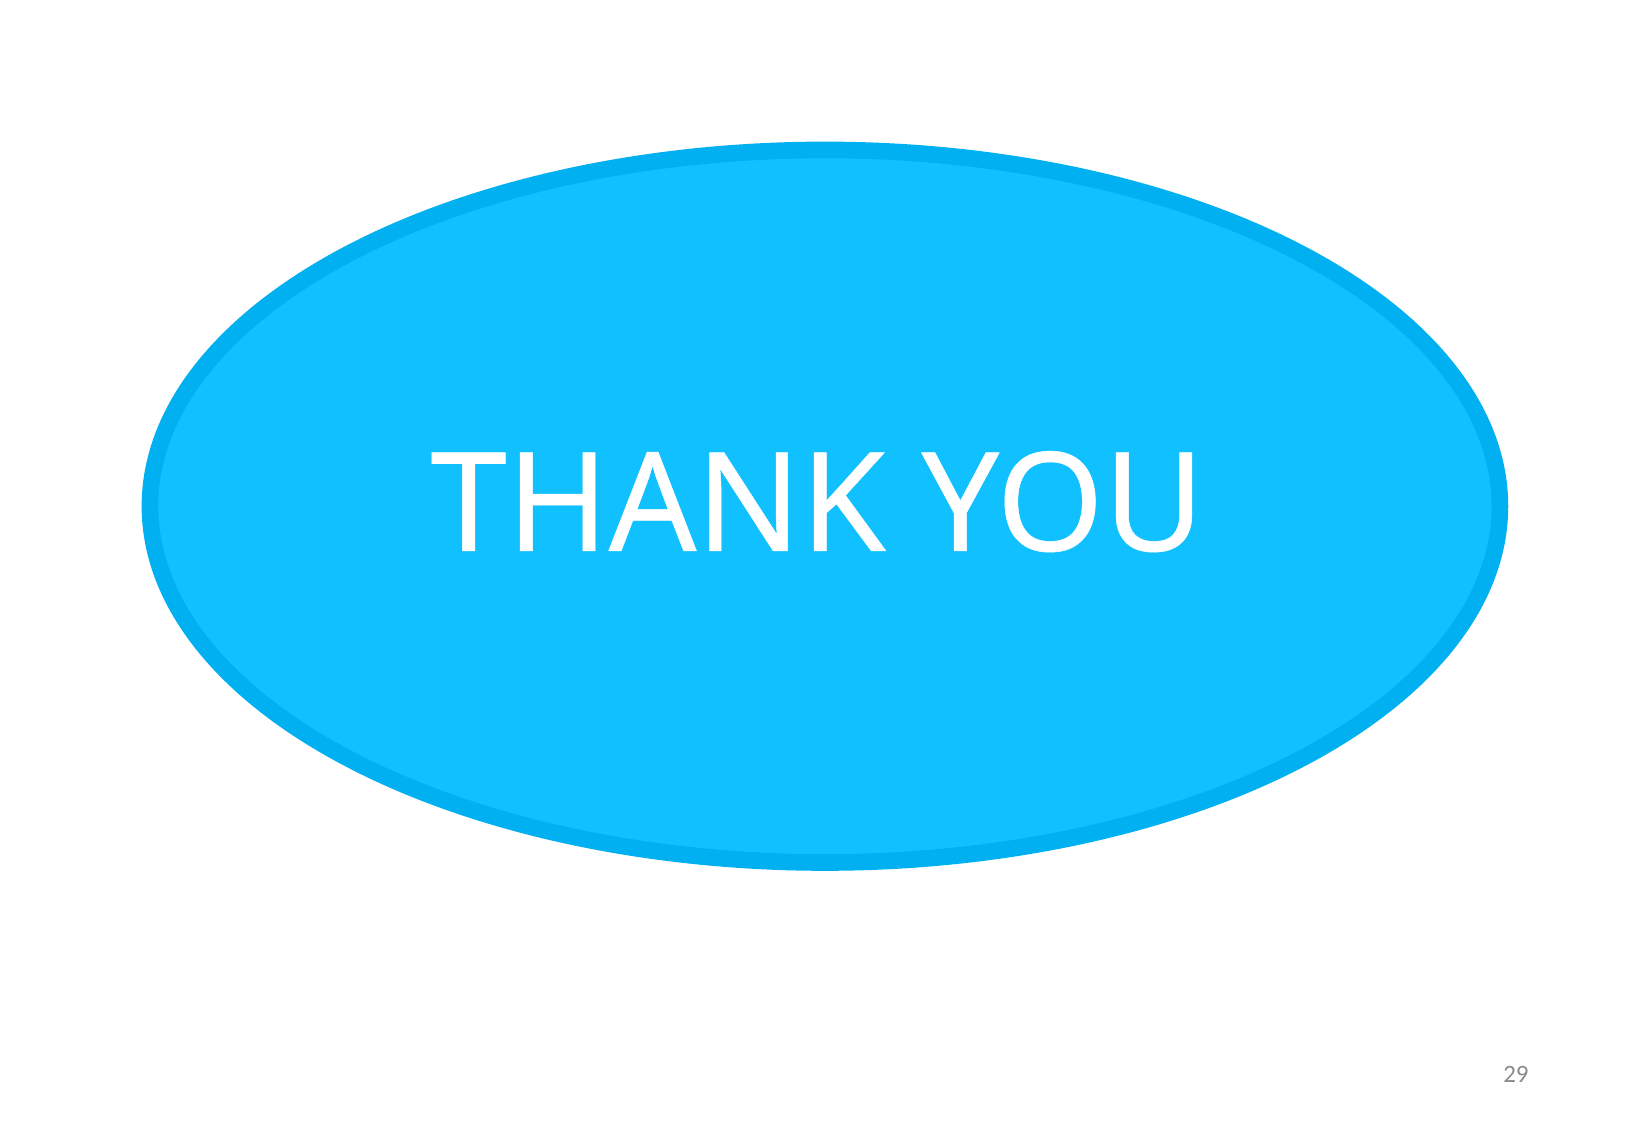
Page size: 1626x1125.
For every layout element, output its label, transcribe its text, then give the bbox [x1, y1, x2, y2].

slide_number 29 [1164, 1042, 1544, 1103]
text_box [147, 147, 1503, 865]
text_box THANK YOU [212, 405, 1423, 586]
